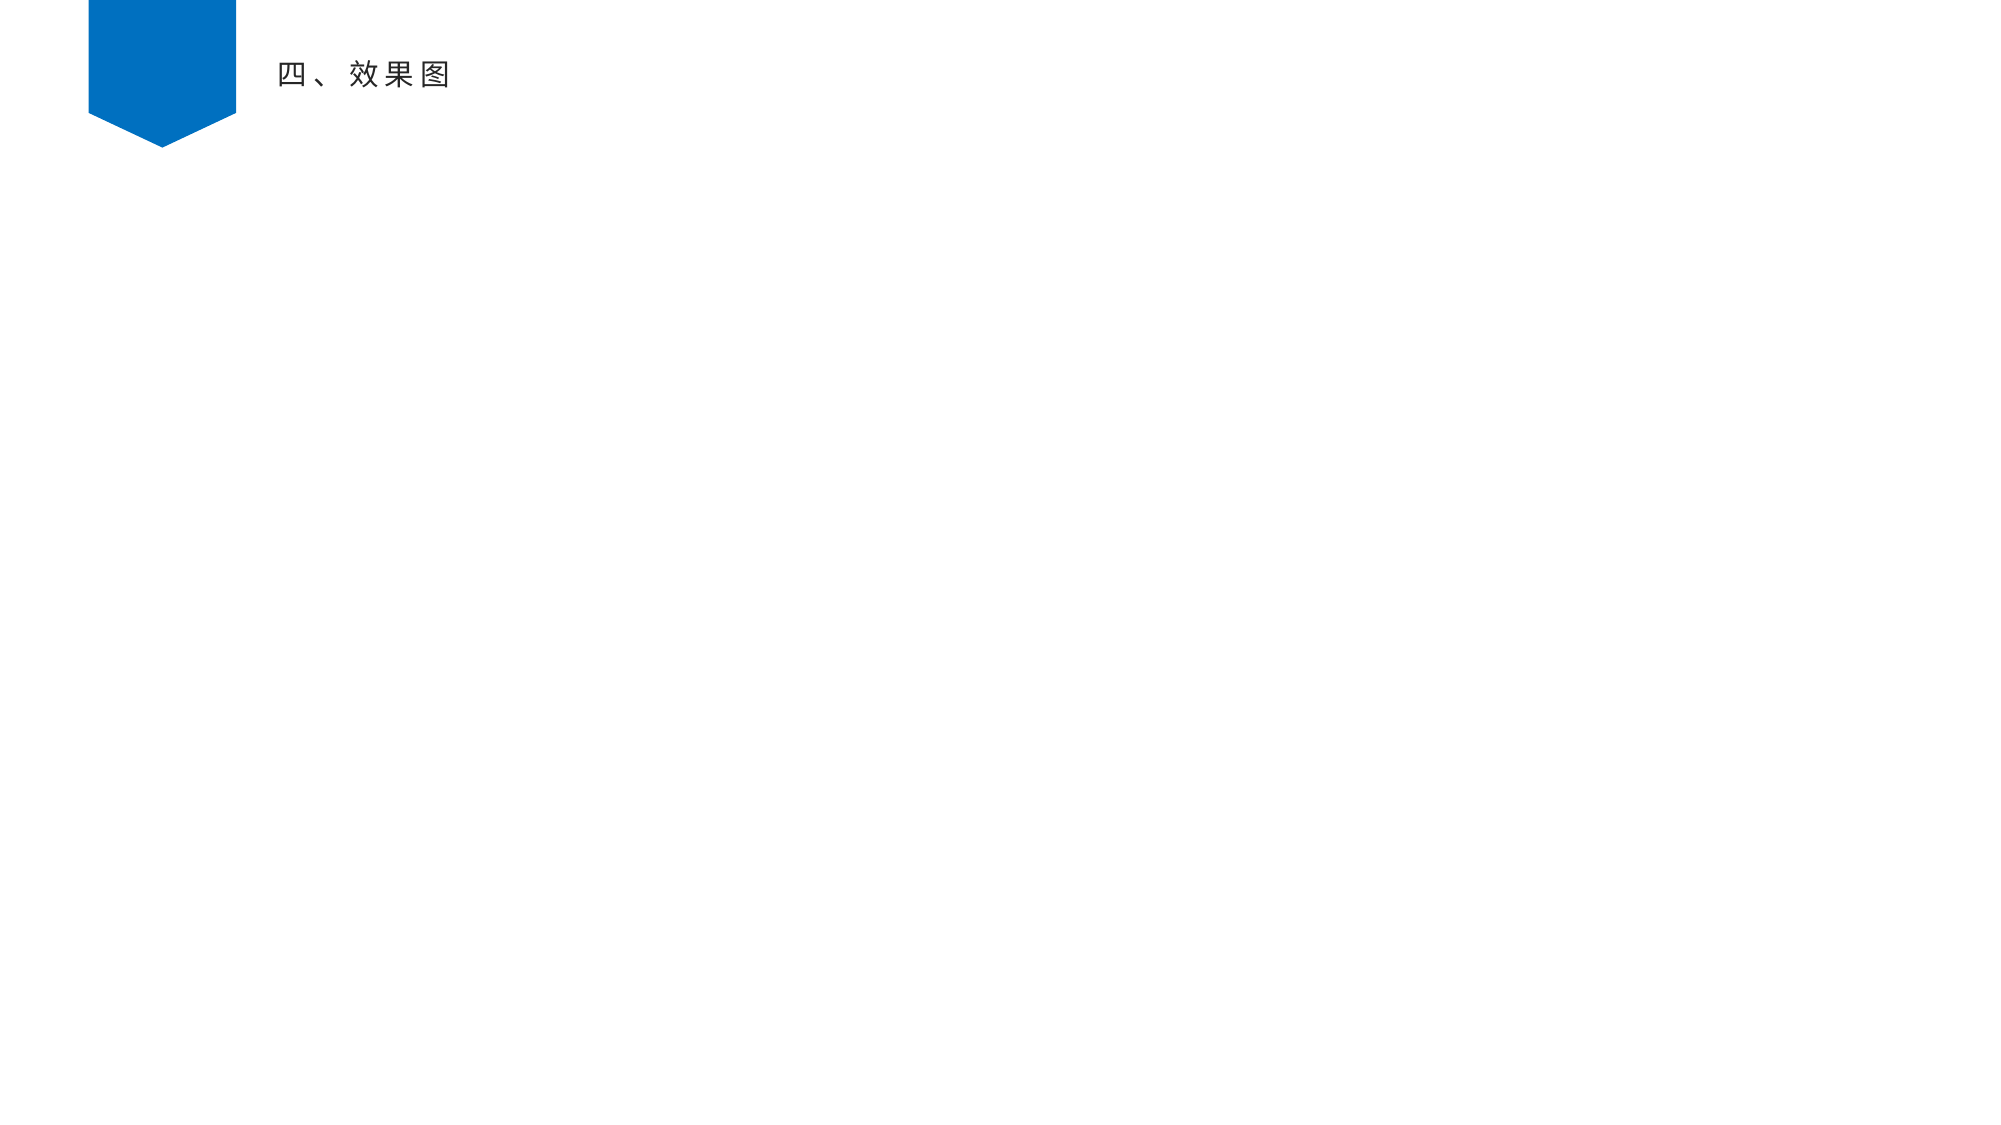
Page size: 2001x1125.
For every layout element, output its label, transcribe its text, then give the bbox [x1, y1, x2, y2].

text_box [87, 0, 238, 149]
title 四、效果图 [262, 15, 1940, 132]
